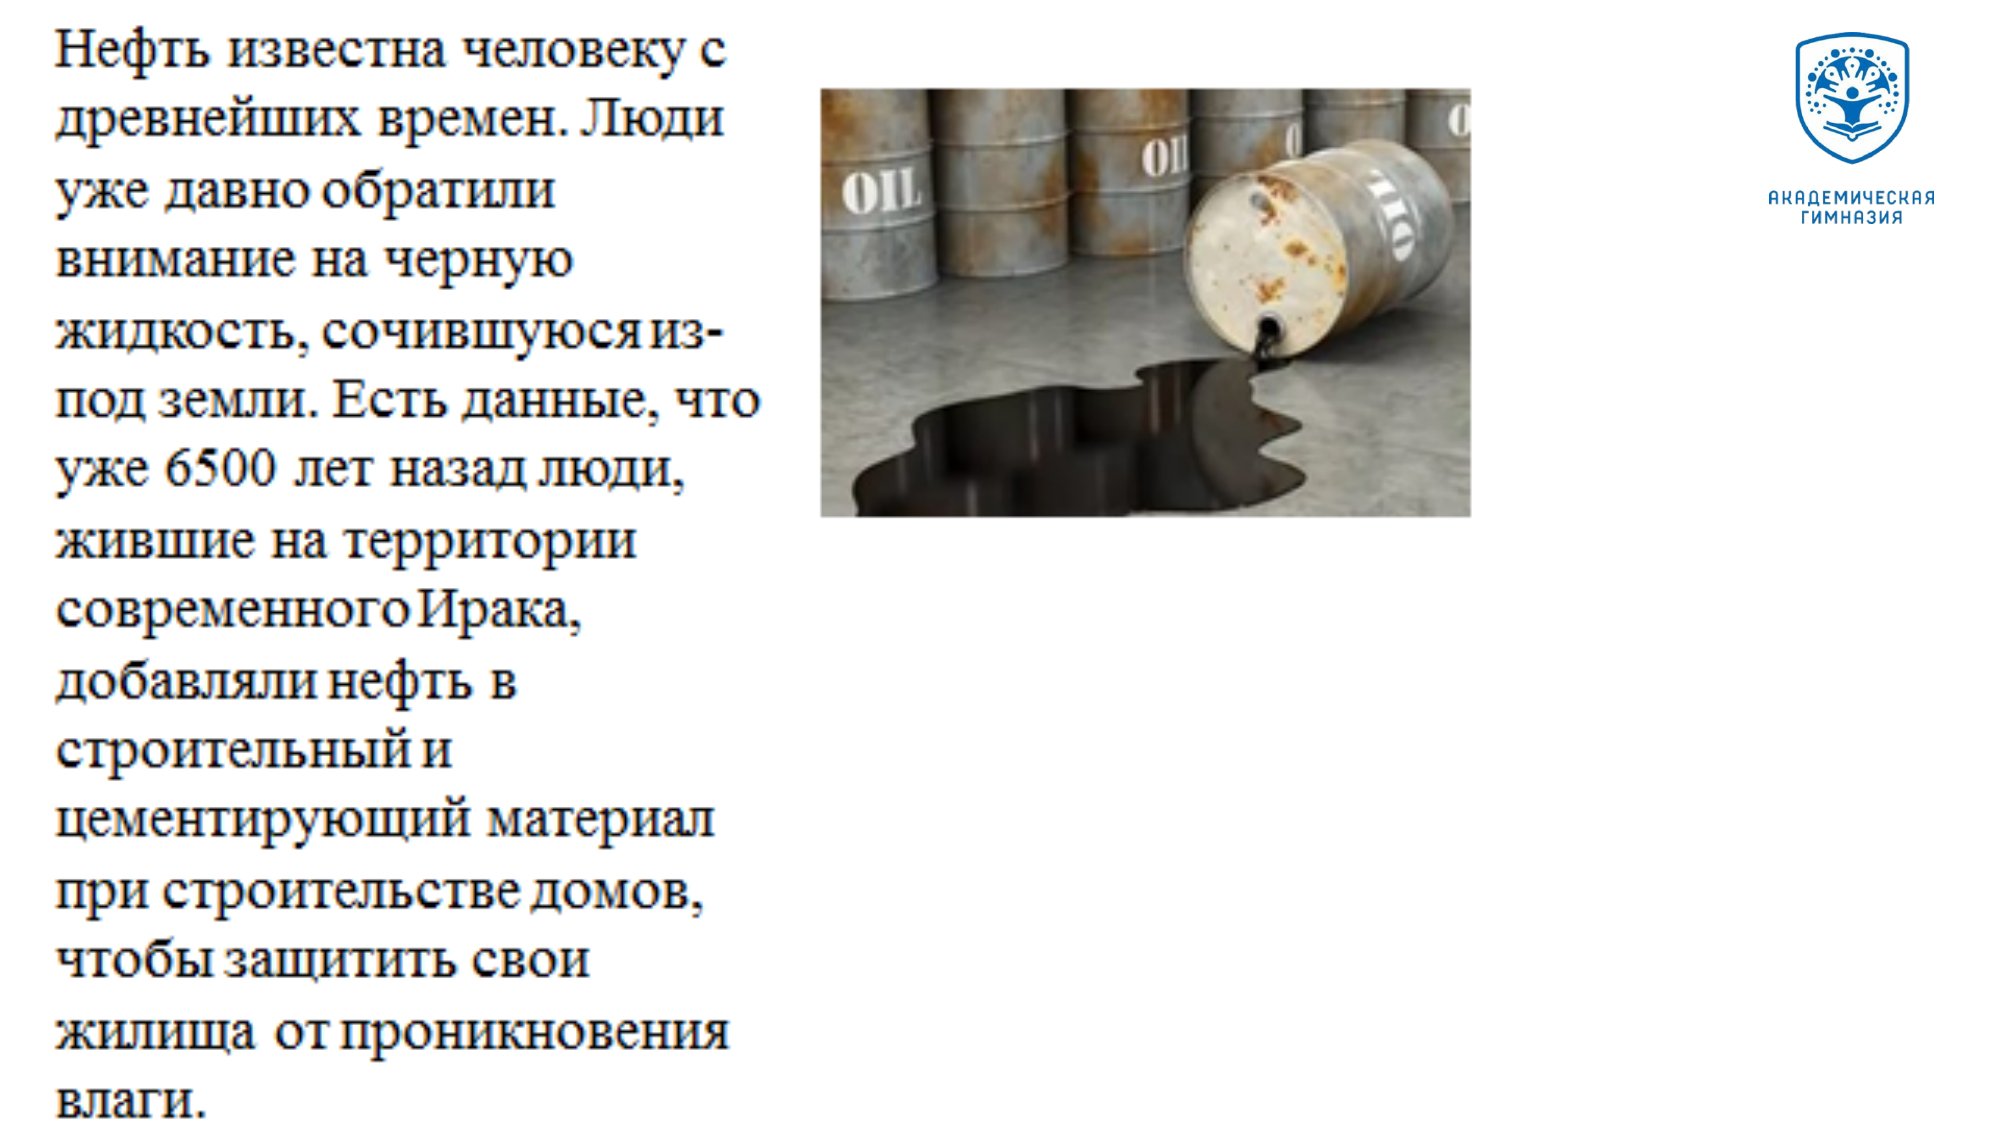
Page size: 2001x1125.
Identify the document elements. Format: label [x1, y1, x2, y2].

picture [1769, 31, 1934, 224]
picture [0, 0, 1500, 1125]
